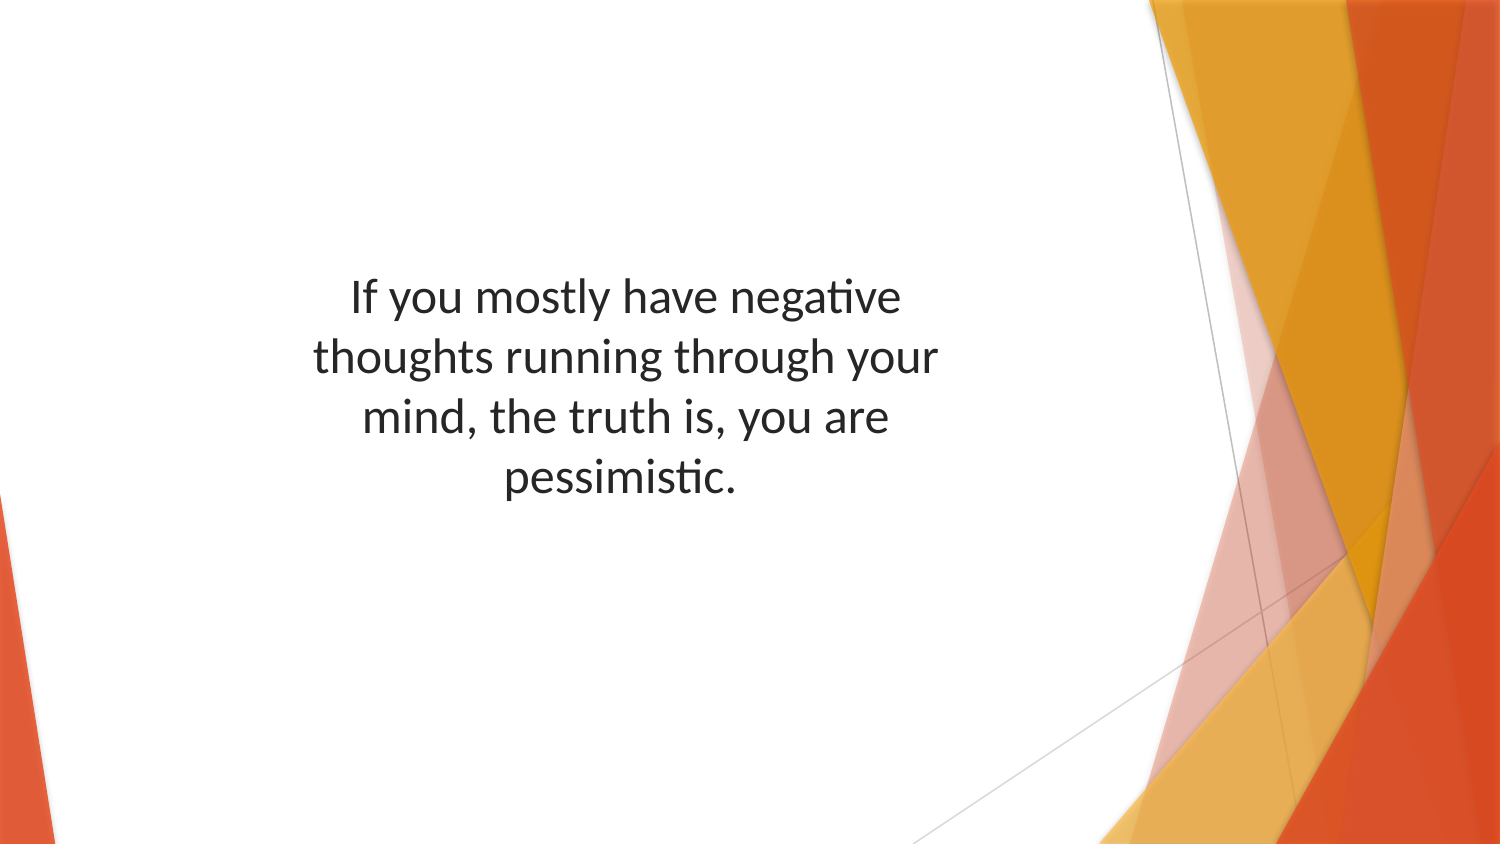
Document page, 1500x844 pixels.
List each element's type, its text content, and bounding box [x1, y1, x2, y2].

list If you mostly have negative thoughts running through your mind, the truth is, you are pessimistic. [277, 256, 975, 729]
